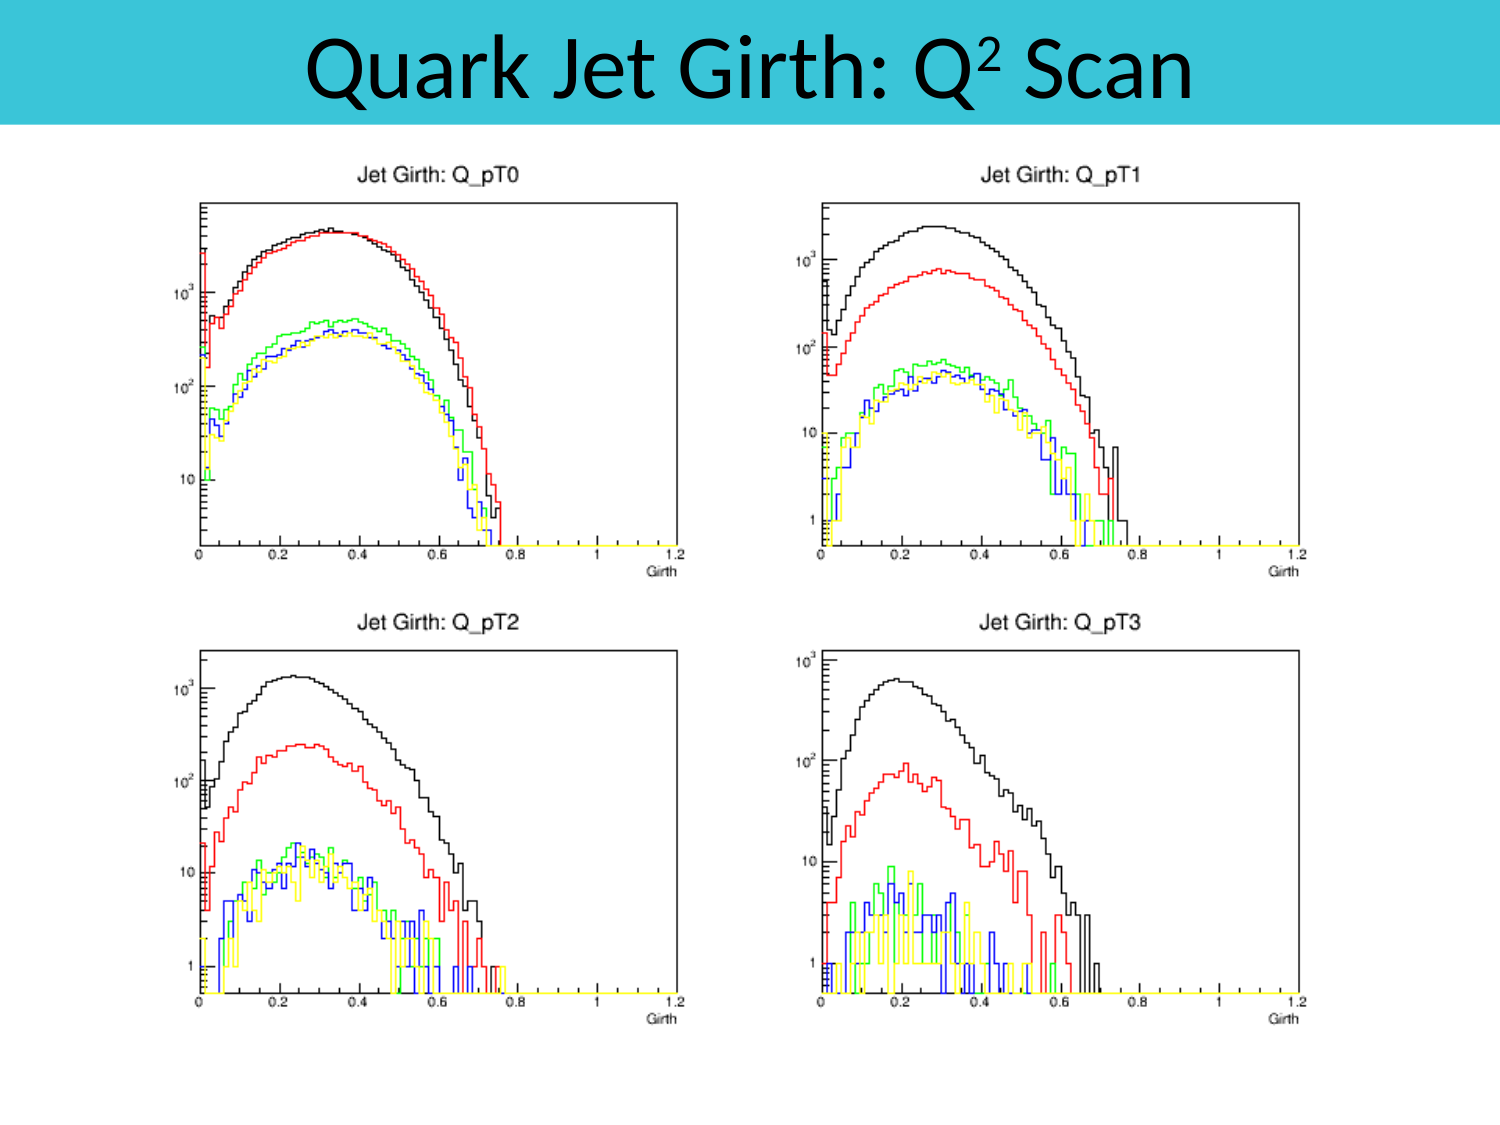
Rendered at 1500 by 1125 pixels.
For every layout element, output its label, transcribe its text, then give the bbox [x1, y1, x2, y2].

text_box Quark Jet Girth: Q2 Scan [0, 0, 1500, 125]
picture [128, 151, 1372, 1046]
